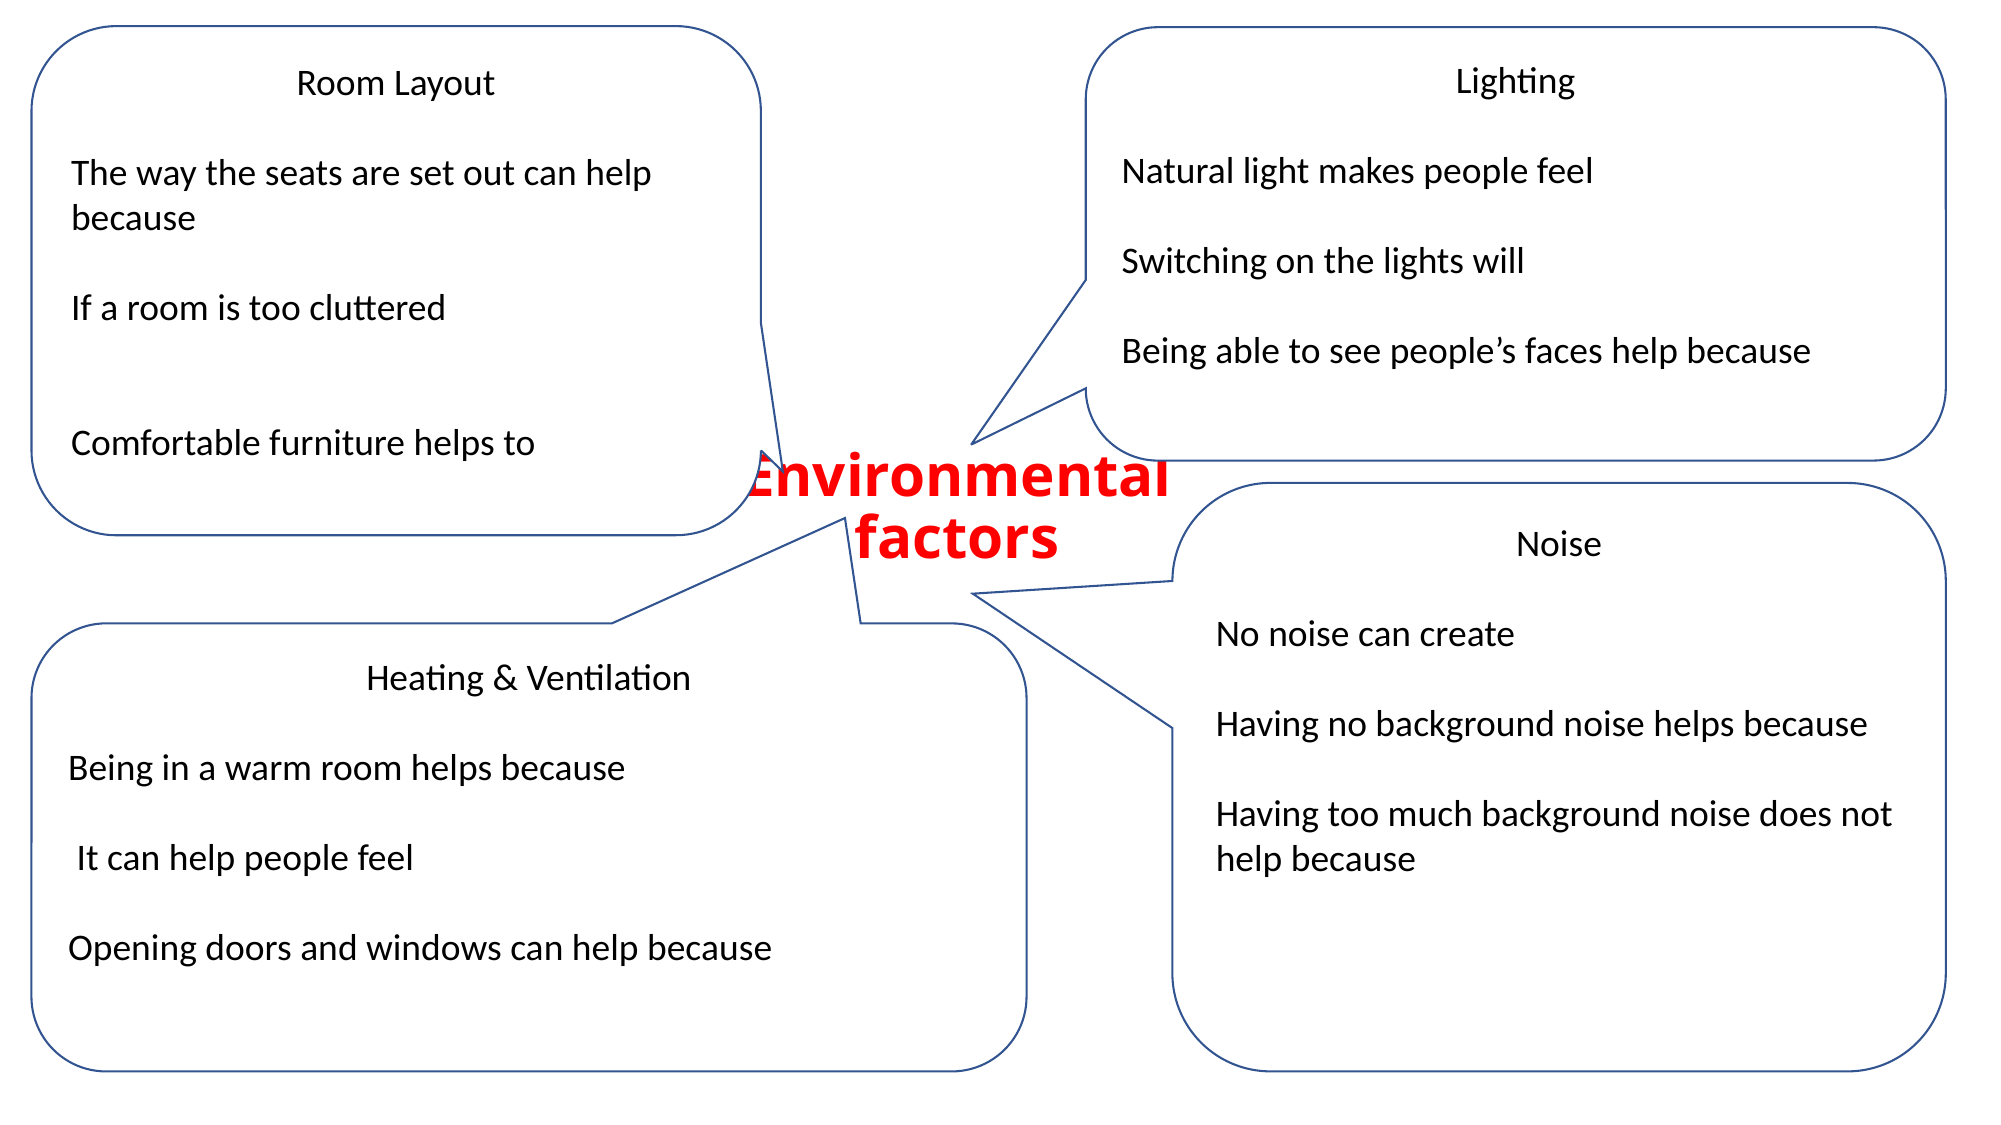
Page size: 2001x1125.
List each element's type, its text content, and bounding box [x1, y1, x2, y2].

text_box Heating & Ventilation Being in a warm room helps because It can help people feel Opening doors and windows can help because [30, 516, 1028, 1073]
text_box Lighting Natural light makes people feel Switching on the lights will Being able to see people’s faces help because [970, 26, 1947, 462]
text_box Noise No noise can create Having no background noise helps because Having too much background noise does not help because [969, 481, 1947, 1073]
text_box Room Layout The way the seats are set out can help because If a room is too cluttered Comfortable furniture helps to [30, 25, 785, 537]
text_box Environmental factors [722, 438, 1192, 592]
